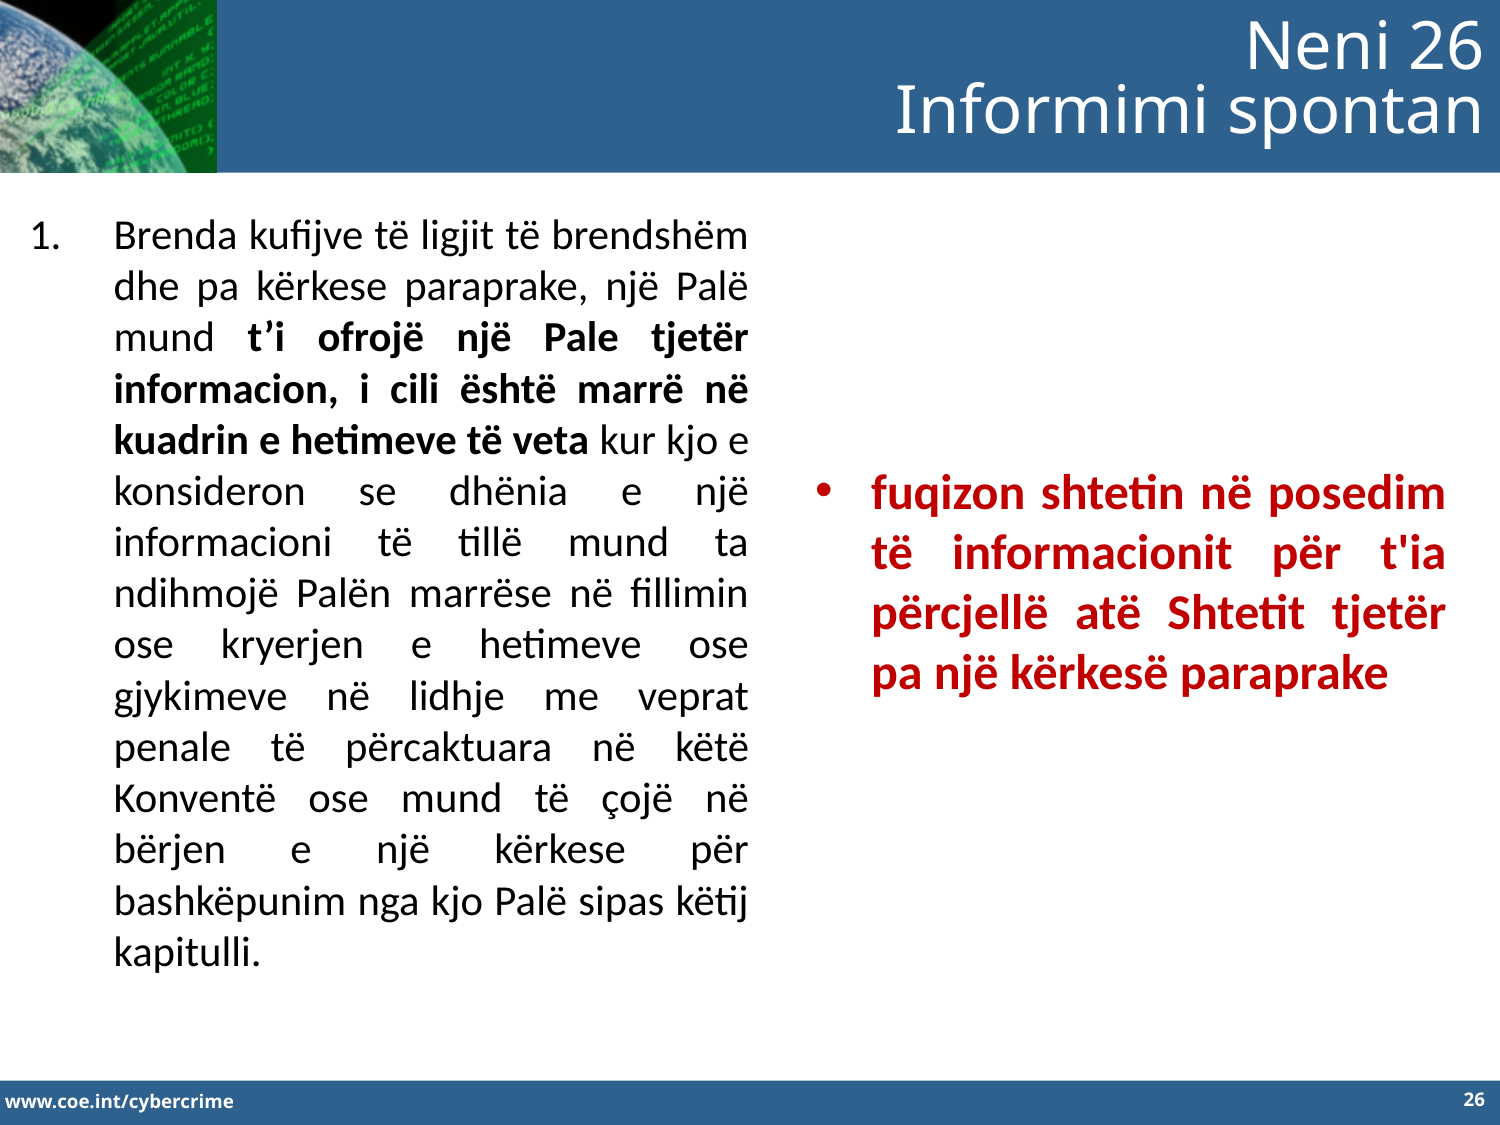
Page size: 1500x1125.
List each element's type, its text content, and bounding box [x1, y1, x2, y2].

text_box Neni 26 Informimi spontan [410, 6, 1500, 159]
text_box fuqizon shtetin në posedim të informacionit për t'ia përcjellë atë Shtetit tjetër pa një kërkesë paraprake [800, 451, 1462, 707]
slide_number 26 [1149, 1079, 1500, 1125]
text_box Brenda kufijve të ligjit të brendshëm dhe pa kërkese paraprake, një Palë mund t’i ofrojë një Pale tjetër informacion, i cili është marrë në kuadrin e hetimeve të veta kur kjo e konsideron se dhënia e një informacioni të tillë mund ta ndihmojë Palën marrëse në fillimin ose kryerjen e hetimeve ose gjykimeve në lidhje me veprat penale të përcaktuara në këtë Konventë ose mund të çojë në bërjen e një kërkese për bashkëpunim nga kjo Palë sipas këtij kapitulli. [14, 199, 765, 983]
picture [0, 1, 217, 173]
